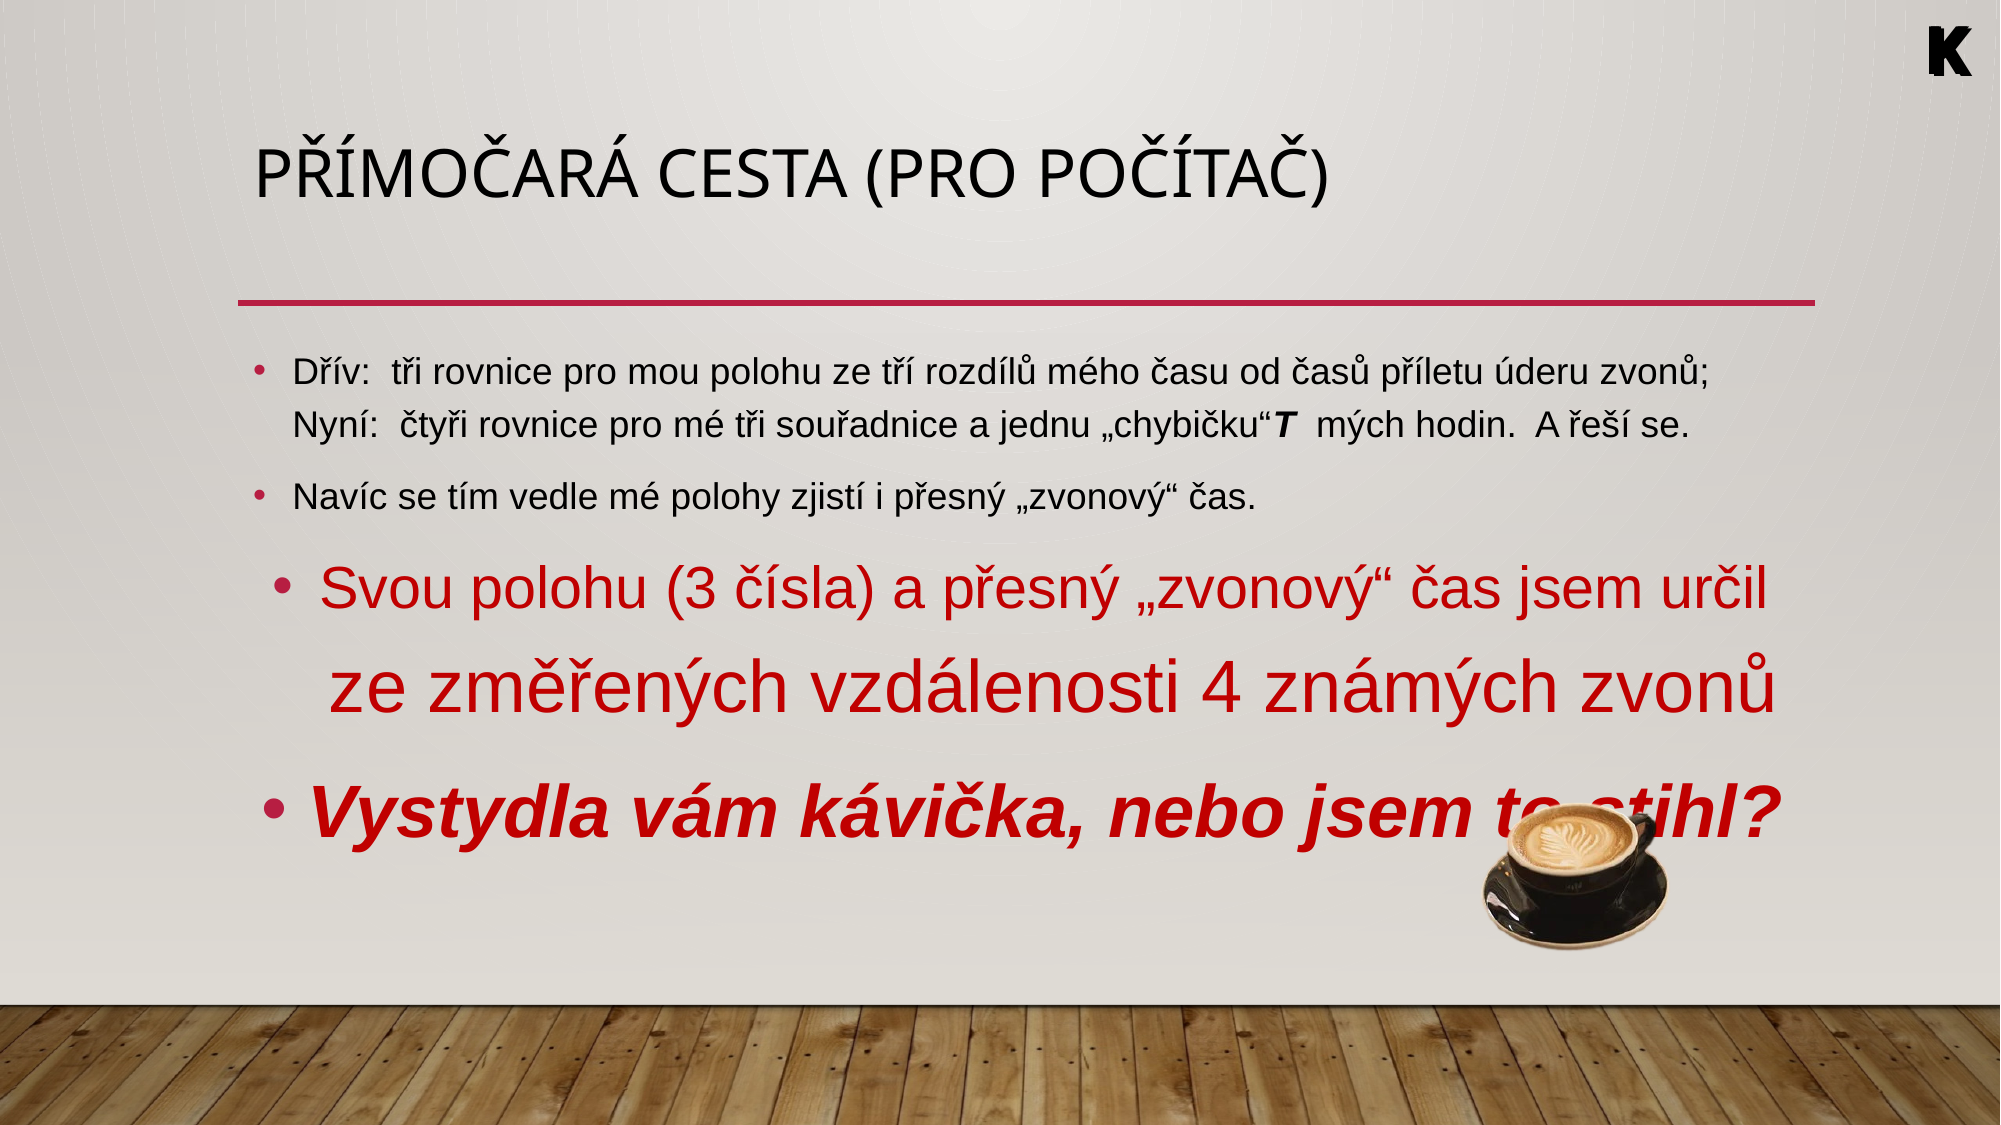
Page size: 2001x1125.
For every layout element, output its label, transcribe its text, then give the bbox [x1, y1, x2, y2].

text_box K [1914, 1, 1973, 97]
list Dřív: tři rovnice pro mou polohu ze tří rozdílů mého času od časů příletu úderu zvonů; Nyní: čtyři rovnice pro mé tři souřadnice a jednu „chybičku“T mých hodin. A řeší se. Navíc se tím vedle mé polohy zjistí i přesný „zvonový“ čas. Svou polohu (3 čísla) a přesný „zvonový“ čas jsem určil ze změřených vzdálenosti 4 známých zvonů Vystydla vám kávička, nebo jsem to stihl? [238, 330, 1814, 897]
text_box K [1910, 0, 1978, 95]
picture [0, 738, 2000, 1125]
title Přímočará cesta (pro počítač) [238, 131, 1814, 305]
